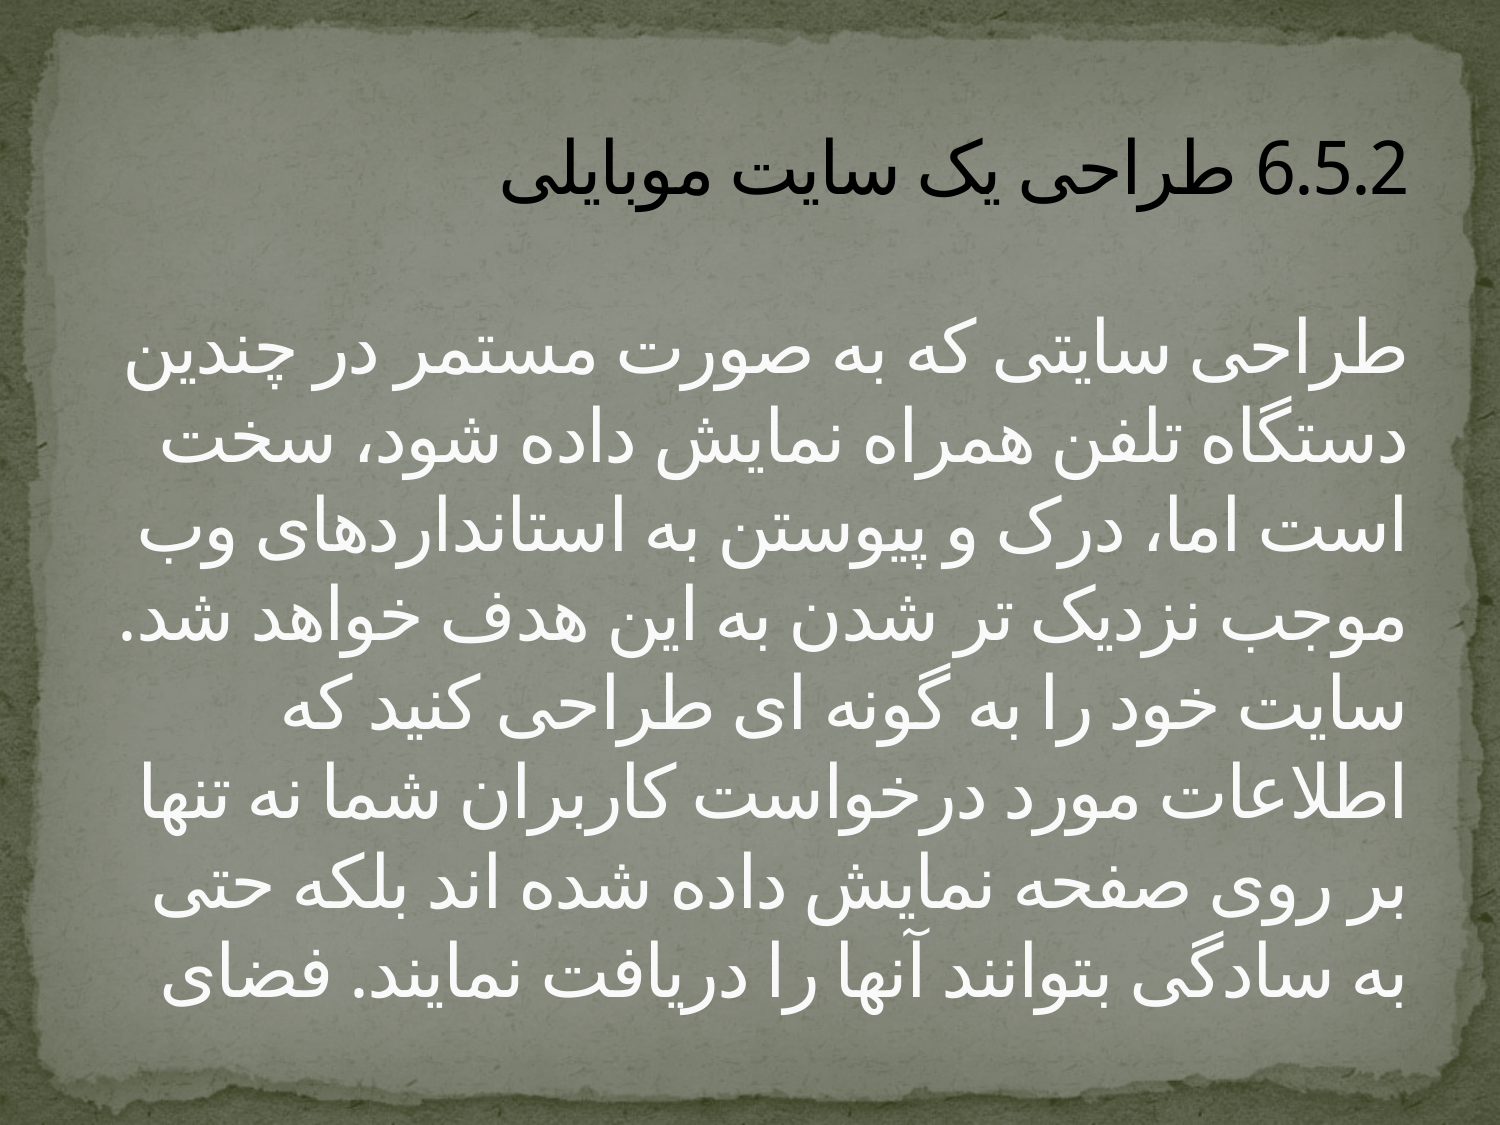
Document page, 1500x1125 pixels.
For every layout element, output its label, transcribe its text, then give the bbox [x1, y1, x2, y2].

title 6.5.2 طراحی یک سایت موبایلی طراحی سایتی که به صورت مستمر در چندین دستگاه تلفن همراه نمایش داده شود، سخت است اما، درک و پیوستن به استانداردهای وب موجب نزدیک تر شدن به این هدف خواهد شد. سایت خود را به گونه ای طراحی کنید که اطلاعات مورد درخواست کاربران شما نه تنها بر روی صفحه نمایش داده شده اند بلکه حتی به سادگی بتوانند آنها را دریافت نمایند. فضای [74, 24, 1425, 1020]
